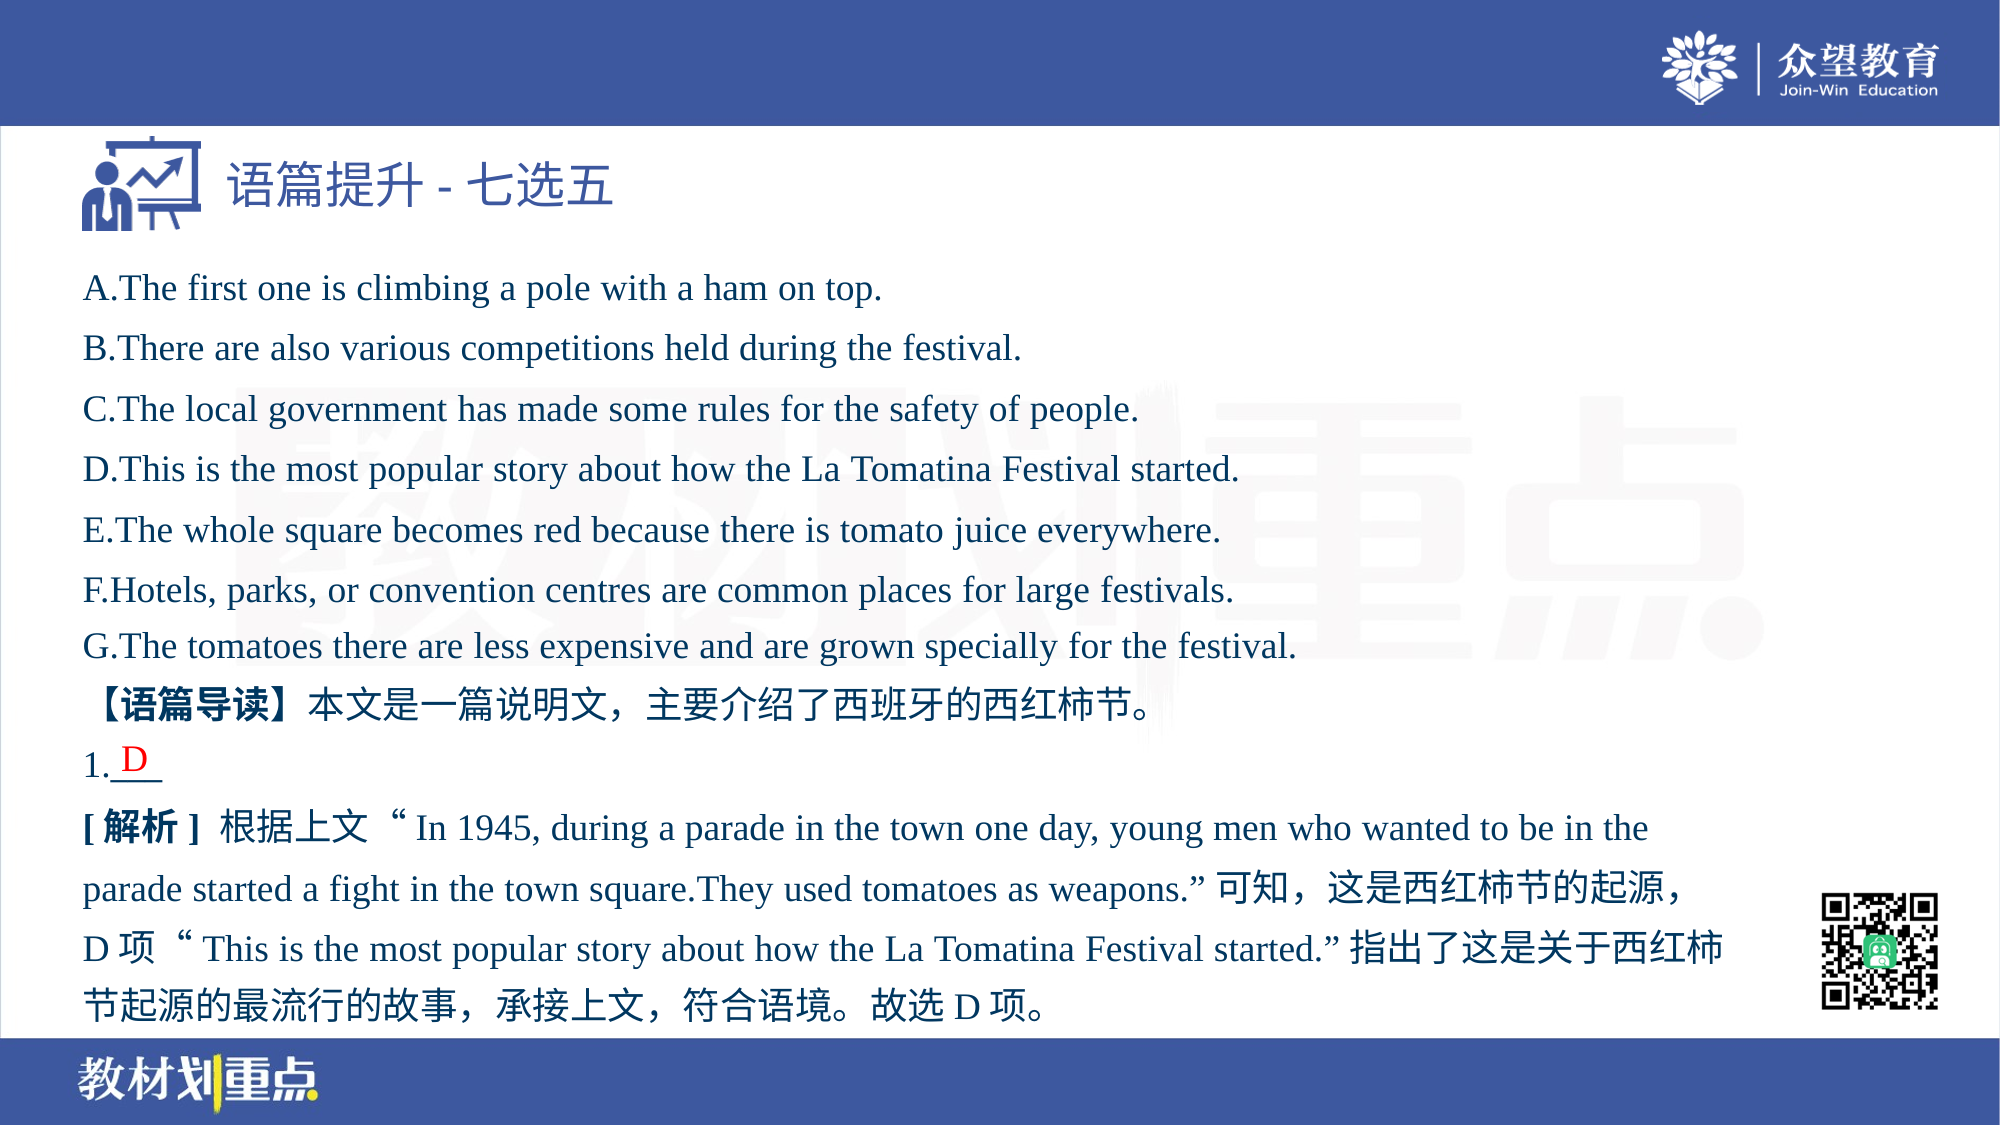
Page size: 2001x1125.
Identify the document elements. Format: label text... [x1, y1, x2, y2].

picture [0, 0, 2000, 1125]
text_box 1.___ [82, 729, 1817, 781]
text_box [解析] 根据上文“In 1945, during a parade in the town one day, young men who wanted to be in the parade started a fight in the town square.They used tomatoes as weapons.”可知，这是西红柿节的起源， D项“This is the most popular story about how the La Tomatina Festival started.”指出了这是关于西红柿 节起源的最流行的故事，承接上文，符合语境。故选D项。 [82, 787, 1817, 1023]
text_box A.The first one is climbing a pole with a ham on top. B.There are also various competitions held during the festival. C.The local government has made some rules for the safety of people. D.This is the most popular story about how the La Tomatina Festival started. E.The whole square becomes red because there is tomato juice everywhere. F.Hotels, parks, or convention centres are common places for large festivals. G.The tomatoes there are less expensive and are grown specially for the festival. [82, 247, 1817, 662]
text_box 【语篇导读】本文是一篇说明文，主要介绍了西班牙的西红柿节。 [82, 669, 1817, 721]
text_box D [107, 720, 162, 774]
